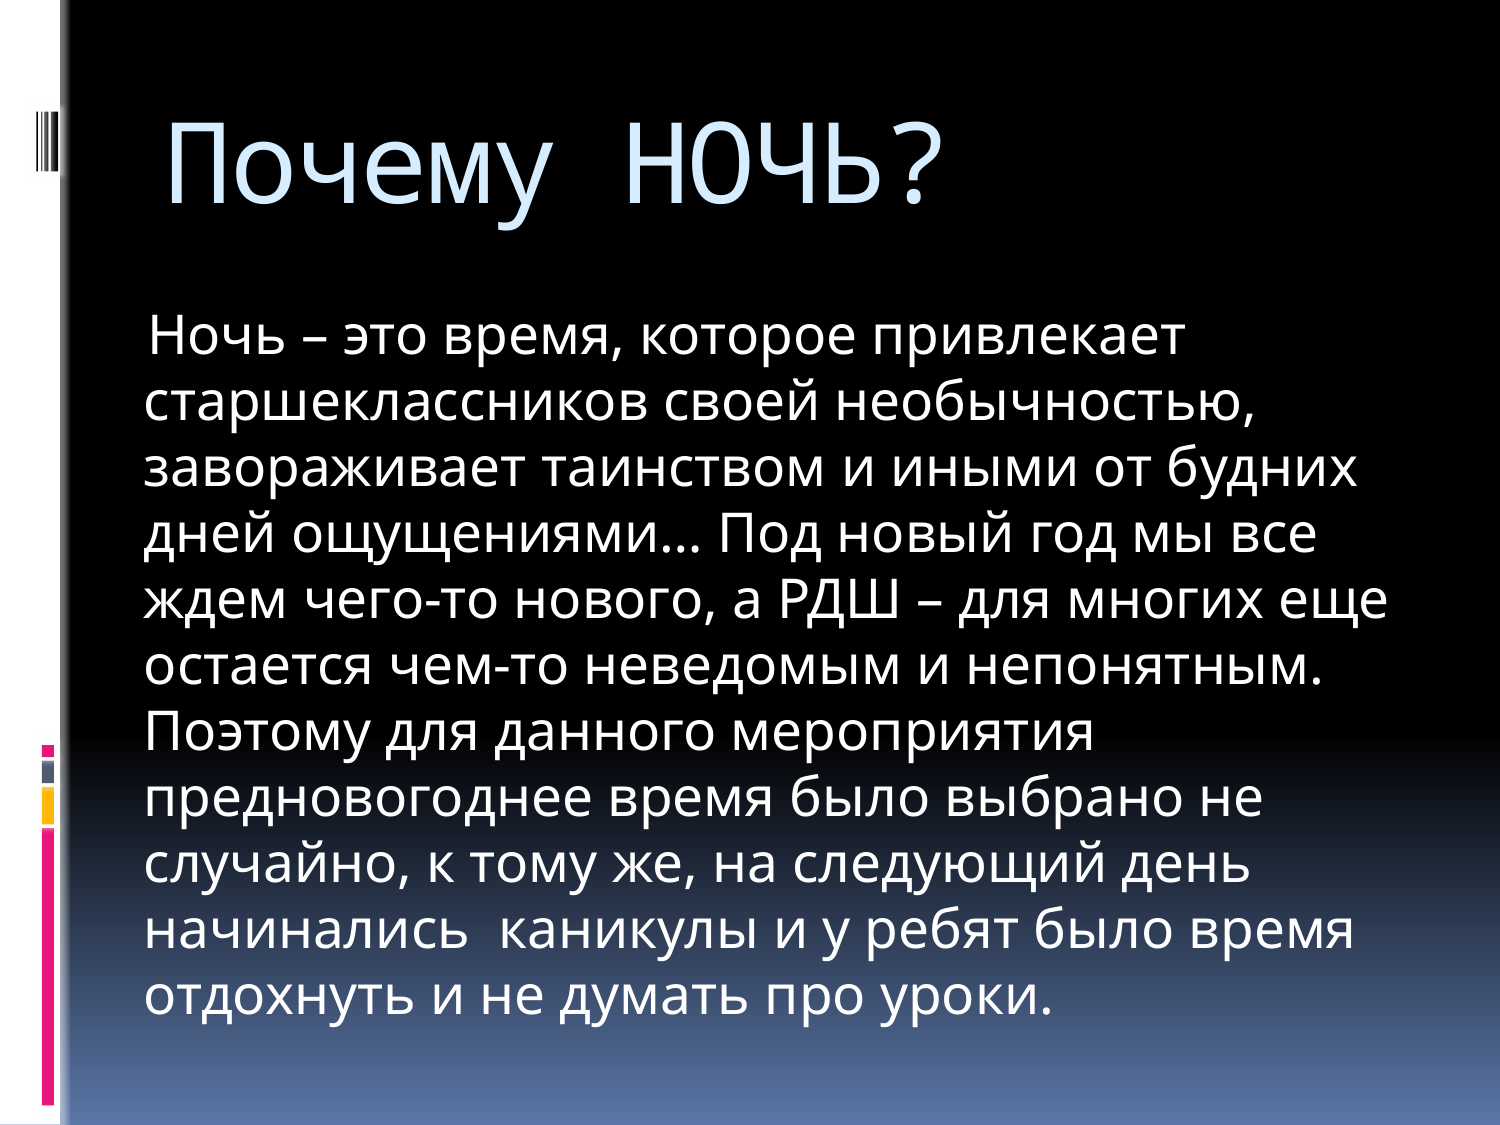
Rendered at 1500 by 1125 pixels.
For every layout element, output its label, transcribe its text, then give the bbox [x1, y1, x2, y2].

list Ночь – это время, которое привлекает старшеклассников своей необычностью, завораживает таинством и иными от будних дней ощущениями… Под новый год мы все ждем чего-то нового, а РДШ – для многих еще остается чем-то неведомым и непонятным. Поэтому для данного мероприятия предновогоднее время было выбрано не случайно, к тому же, на следующий день начинались каникулы и у ребят было время отдохнуть и не думать про уроки. [64, 292, 1425, 1043]
title Почему НОЧЬ? [150, 83, 1425, 234]
